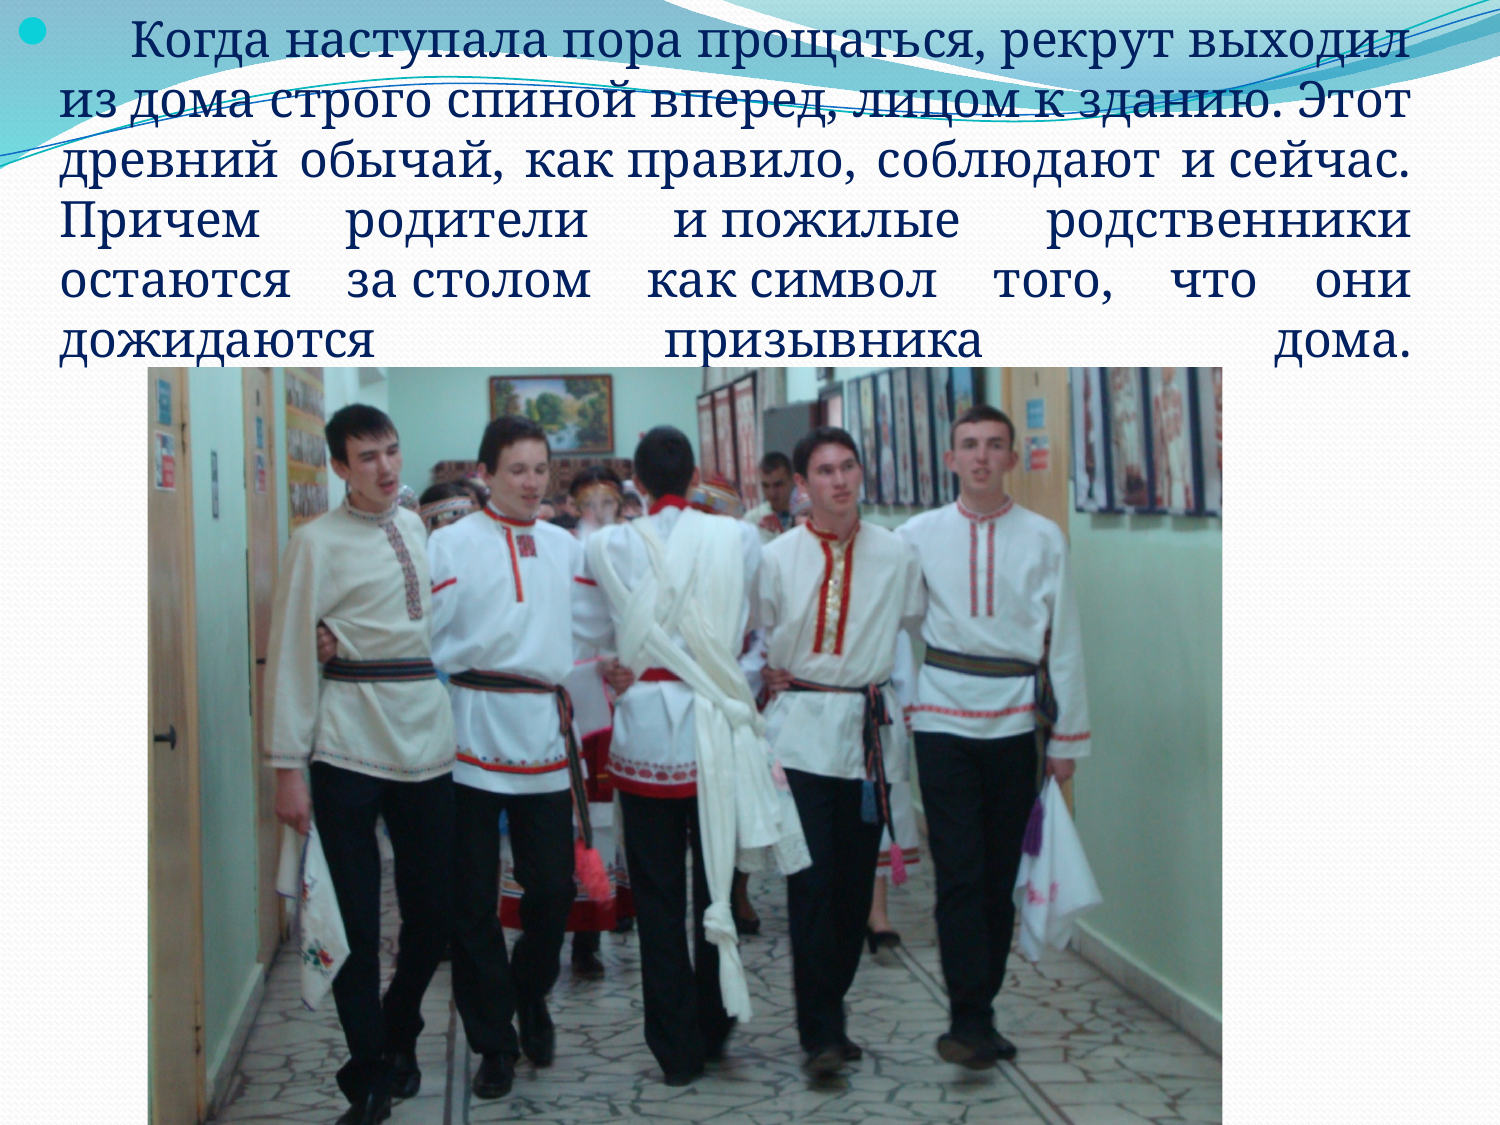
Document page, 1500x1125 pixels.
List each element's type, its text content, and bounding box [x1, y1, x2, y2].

list Когда наступала пора прощаться, рекрут выходил из дома строго спиной вперед, лицом к зданию. Этот древний обычай, как правило, соблюдают и сейчас. Причем родители и пожилые родственники остаются за столом как символ того, что они дожидаются призывника дома. [0, 0, 1427, 720]
picture [147, 366, 1223, 1125]
